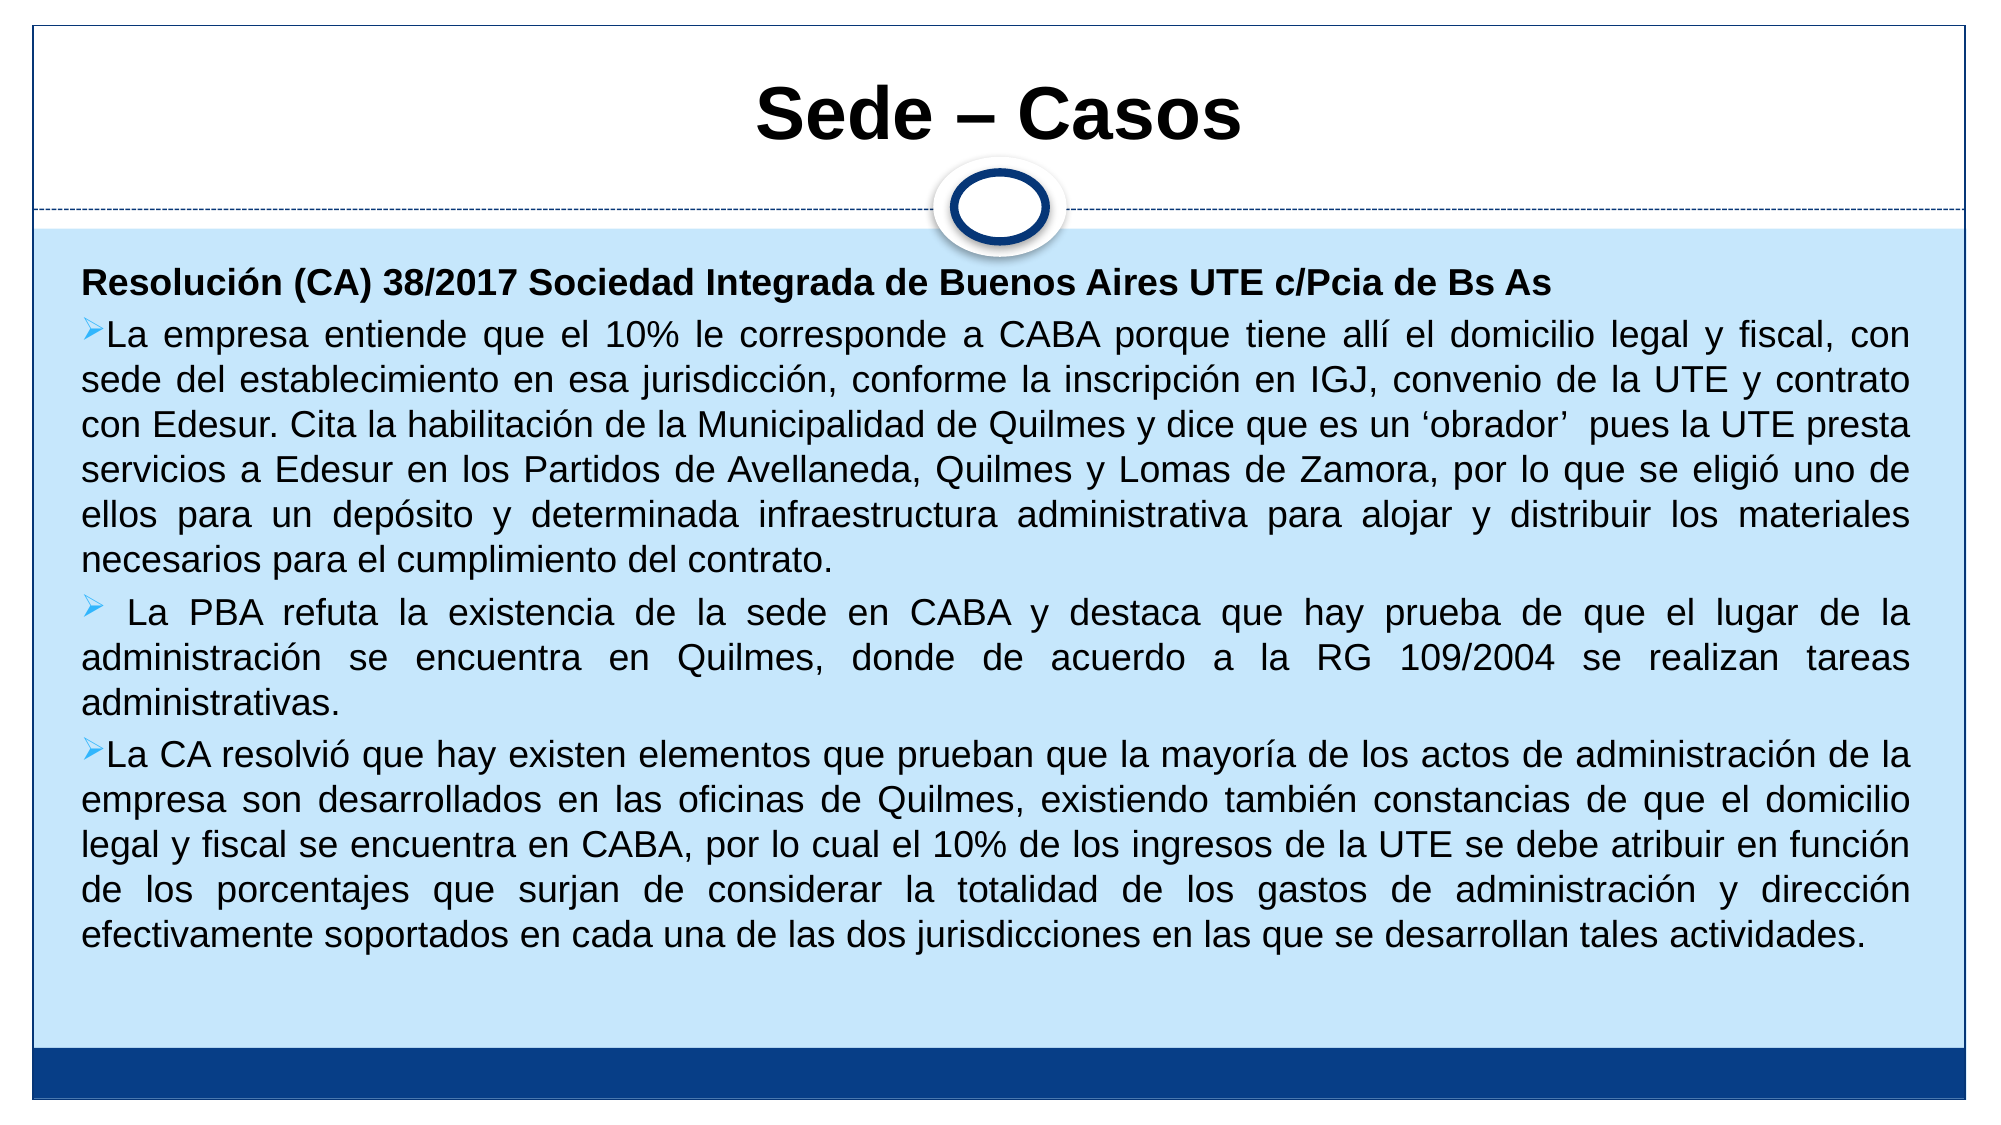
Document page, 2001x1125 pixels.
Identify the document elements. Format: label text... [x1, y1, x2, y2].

title Sede – Casos [65, 37, 1933, 162]
list Resolución (CA) 38/2017 Sociedad Integrada de Buenos Aires UTE c/Pcia de Bs As La empresa entiende que el 10% le corresponde a CABA porque tiene allí el domicilio legal y fiscal, con sede del establecimiento en esa jurisdicción, conforme la inscripción en IGJ, convenio de la UTE y contrato con Edesur. Cita la habilitación de la Municipalidad de Quilmes y dice que es un ‘obrador’ pues la UTE presta servicios a Edesur en los Partidos de Avellaneda, Quilmes y Lomas de Zamora, por lo que se eligió uno de ellos para un depósito y determinada infraestructura administrativa para alojar y distribuir los materiales necesarios para el cumplimiento del contrato. La PBA refuta la existencia de la sede en CABA y destaca que hay prueba de que el lugar de la administración se encuentra en Quilmes, donde de acuerdo a la RG 109/2004 se realizan tareas administrativas. La CA resolvió que hay existen elementos que prueban que la mayoría de los actos de administración de la empresa son desarrollados en las oficinas de Quilmes, existiendo también constancias de que el domicilio legal y fiscal se encuentra en CABA, por lo cual el 10% de los ingresos de la UTE se debe atribuir en función de los porcentajes que surjan de considerar la totalidad de los gastos de administración y dirección efectivamente soportados en cada una de las dos jurisdicciones en las que se desarrollan tales actividades. [66, 250, 1926, 1024]
